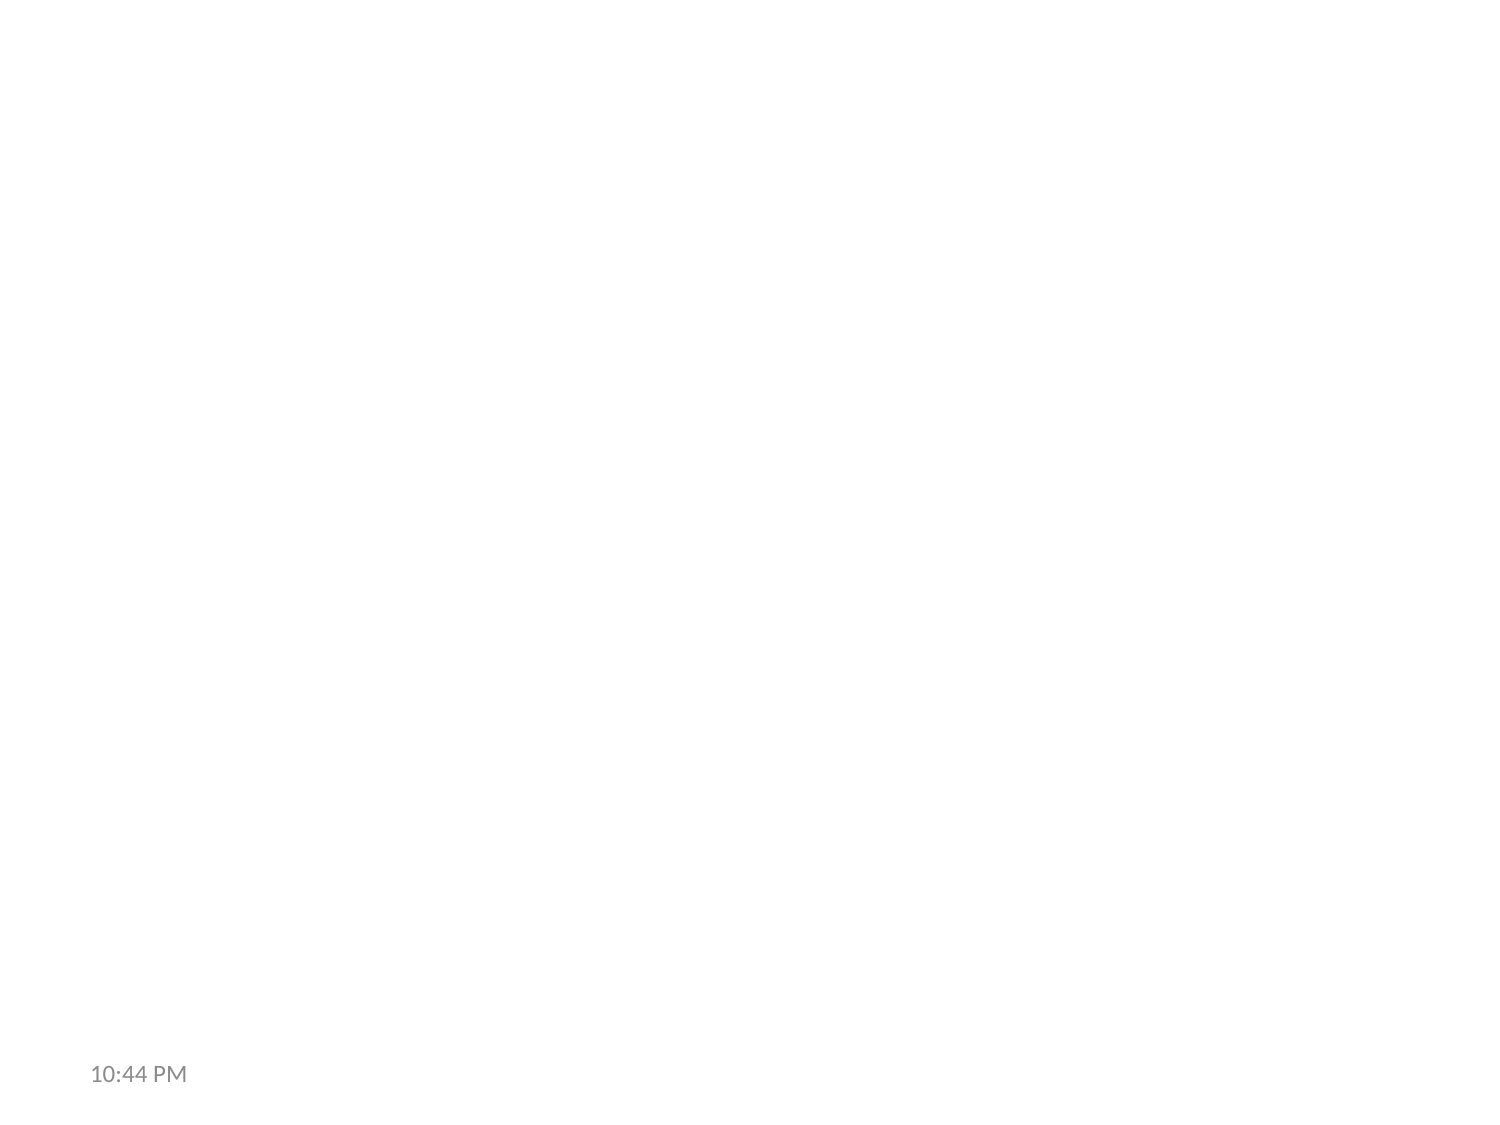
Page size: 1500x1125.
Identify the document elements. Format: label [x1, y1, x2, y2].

slide_number [75, 1042, 425, 1103]
